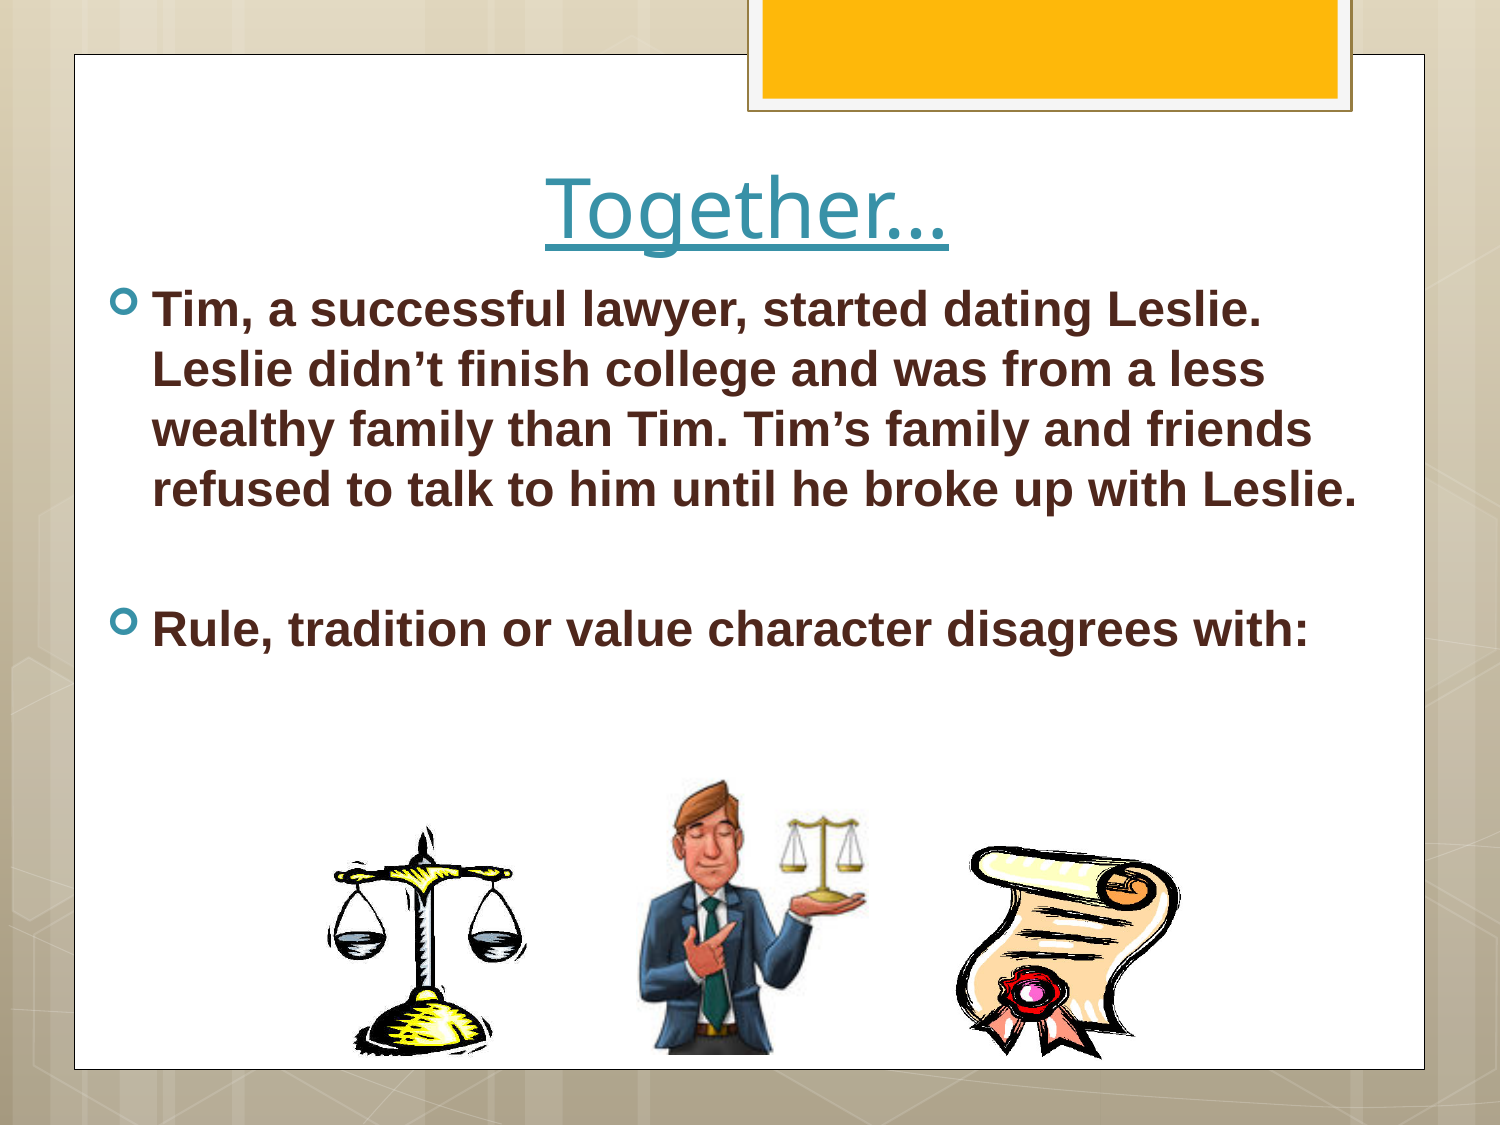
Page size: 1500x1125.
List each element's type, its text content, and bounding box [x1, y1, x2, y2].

list Tim, a successful lawyer, started dating Leslie. Leslie didn’t finish college and was from a less wealthy family than Tim. Tim’s family and friends refused to talk to him until he broke up with Leslie. Rule, tradition or value character disagrees with: [80, 269, 1427, 1023]
picture [326, 823, 528, 1059]
picture [952, 842, 1183, 1061]
title Together… [171, 74, 1324, 263]
picture [635, 763, 869, 1055]
